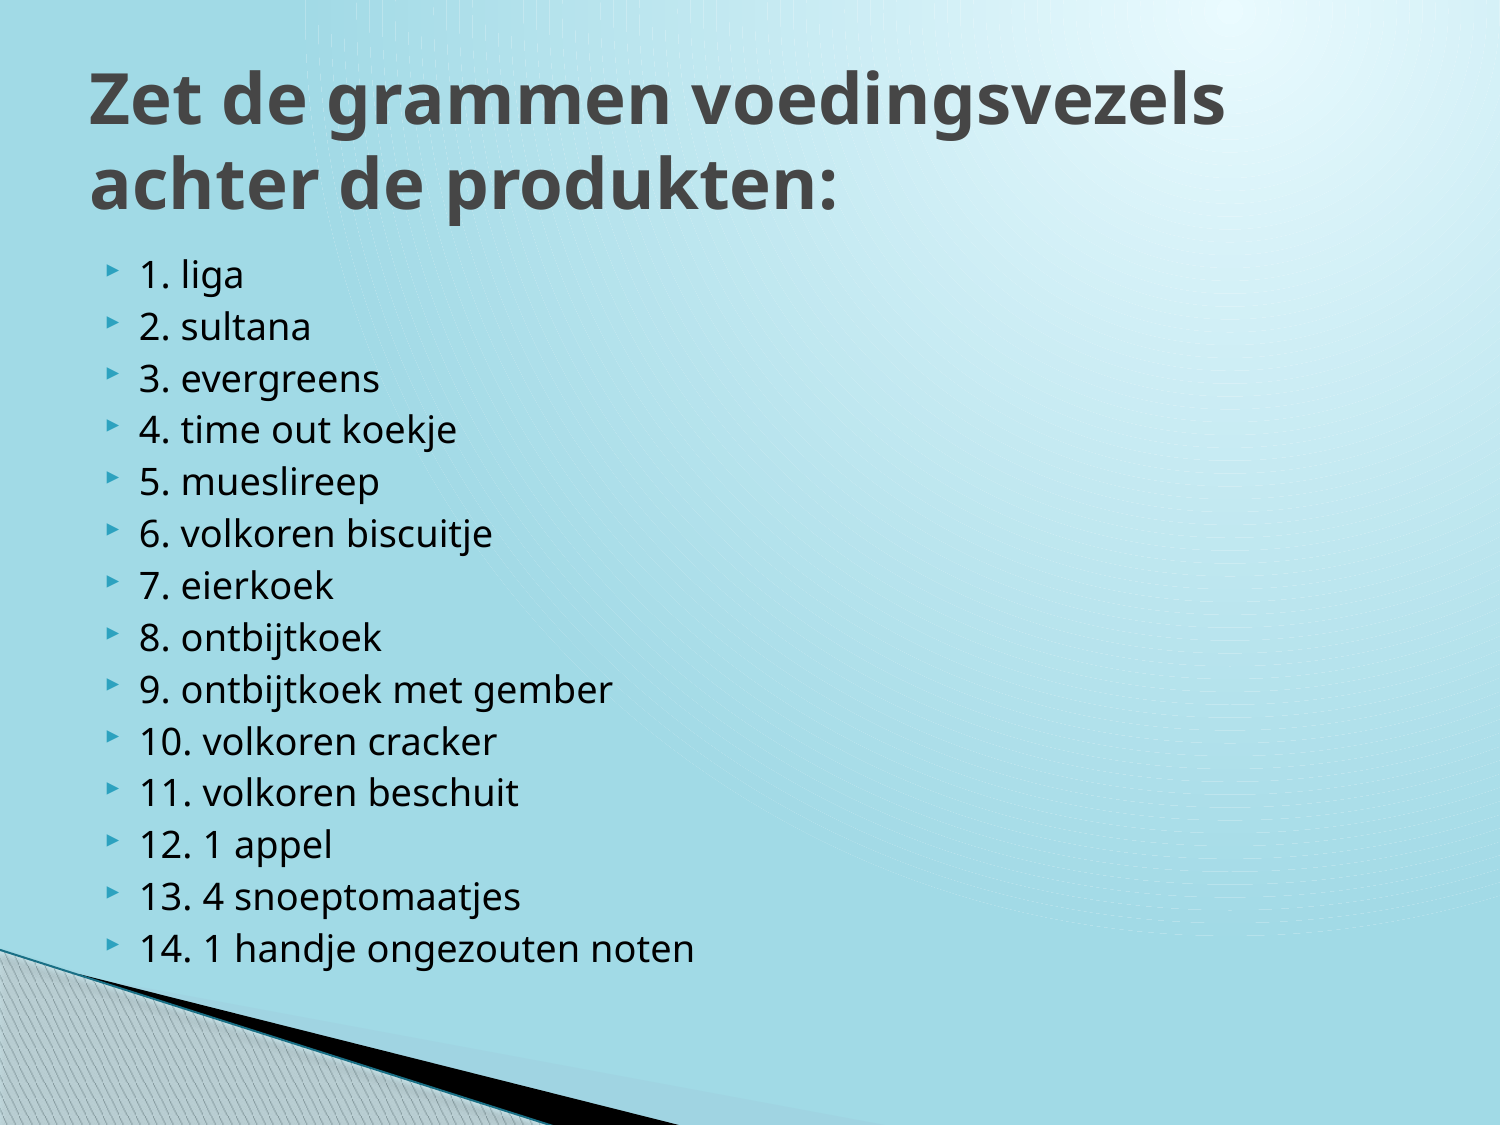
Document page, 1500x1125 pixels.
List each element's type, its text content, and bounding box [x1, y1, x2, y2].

list 1. liga 2. sultana 3. evergreens 4. time out koekje 5. mueslireep 6. volkoren biscuitje 7. eierkoek 8. ontbijtkoek 9. ontbijtkoek met gember 10. volkoren cracker 11. volkoren beschuit 12. 1 appel 13. 4 snoeptomaatjes 14. 1 handje ongezouten noten [75, 243, 1425, 986]
title Zet de grammen voedingsvezels achter de produkten: [75, 45, 1425, 233]
